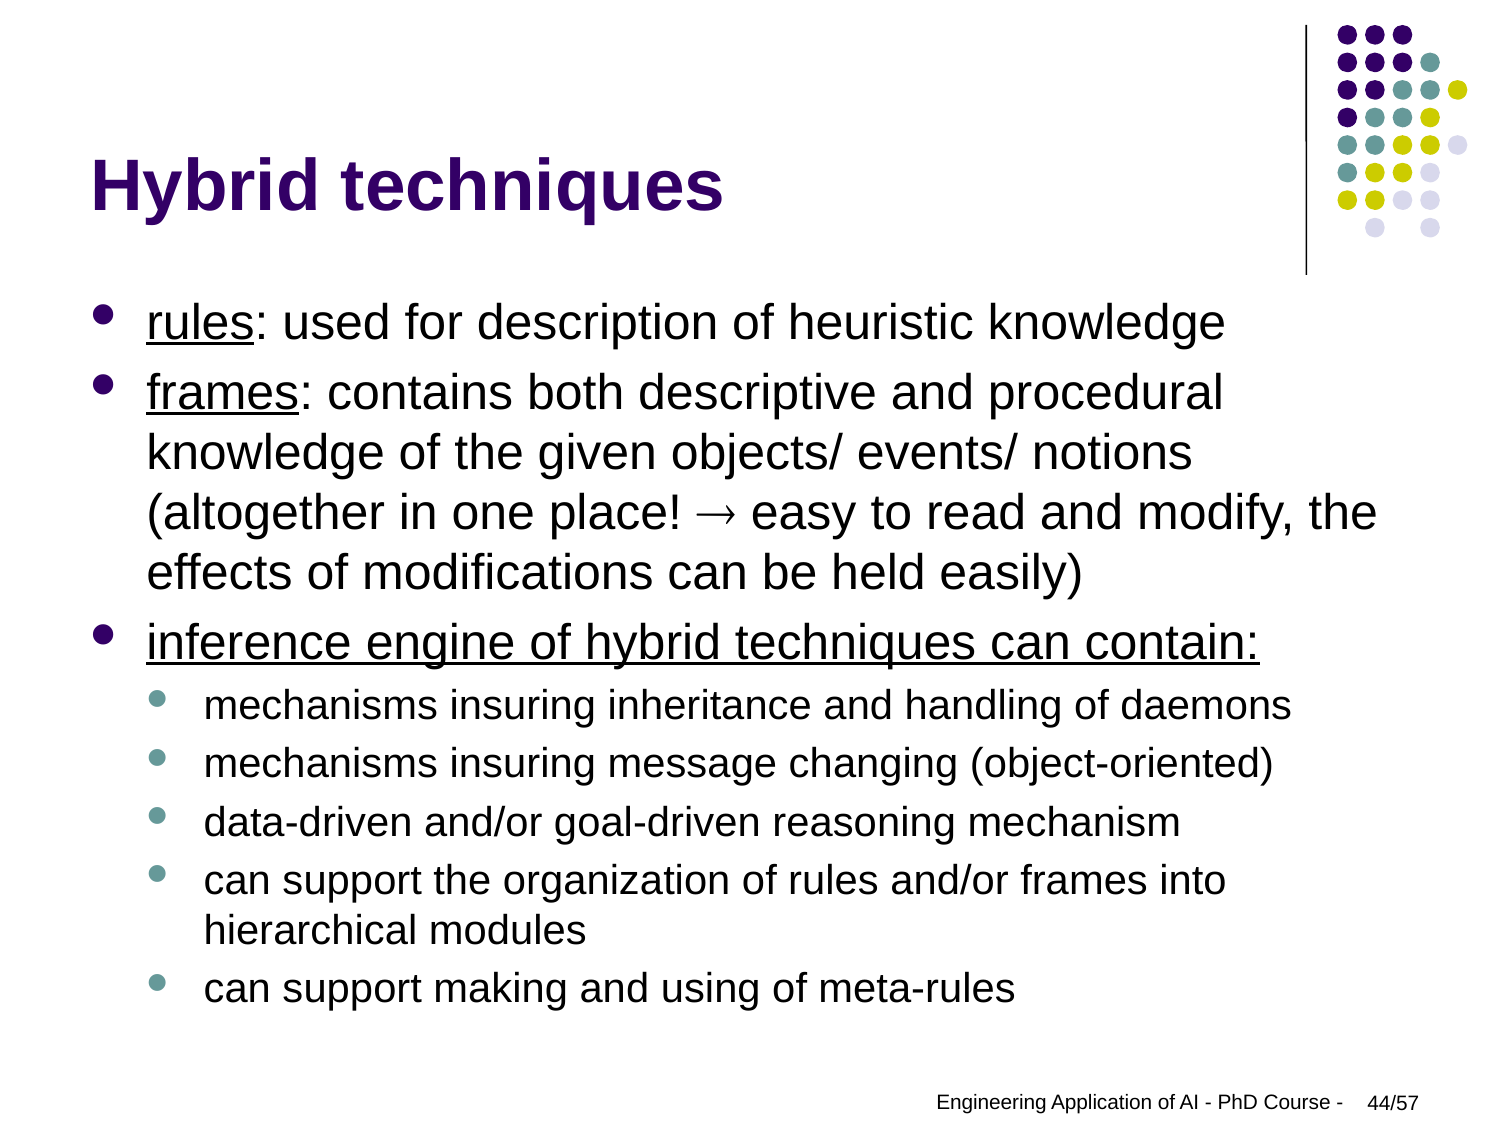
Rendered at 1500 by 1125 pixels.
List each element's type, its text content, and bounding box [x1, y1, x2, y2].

footer Engineering Application of AI - PhD Course - [855, 1080, 1365, 1125]
list rules: used for description of heuristic knowledge frames: contains both descriptive and procedural knowledge of the given objects/ events/ notions (altogether in one place!  easy to read and modify, the effects of modifications can be held easily) inference engine of hybrid techniques can contain: mechanisms insuring inheritance and handling of daemons mechanisms insuring message changing (object-oriented) data-driven and/or goal-driven reasoning mechanism can support the organization of rules and/or frames into hierarchical modules can support making and using of meta-rules [74, 281, 1426, 1006]
title Hybrid techniques [74, 19, 1313, 233]
slide_number 44/57 [1352, 1082, 1448, 1125]
